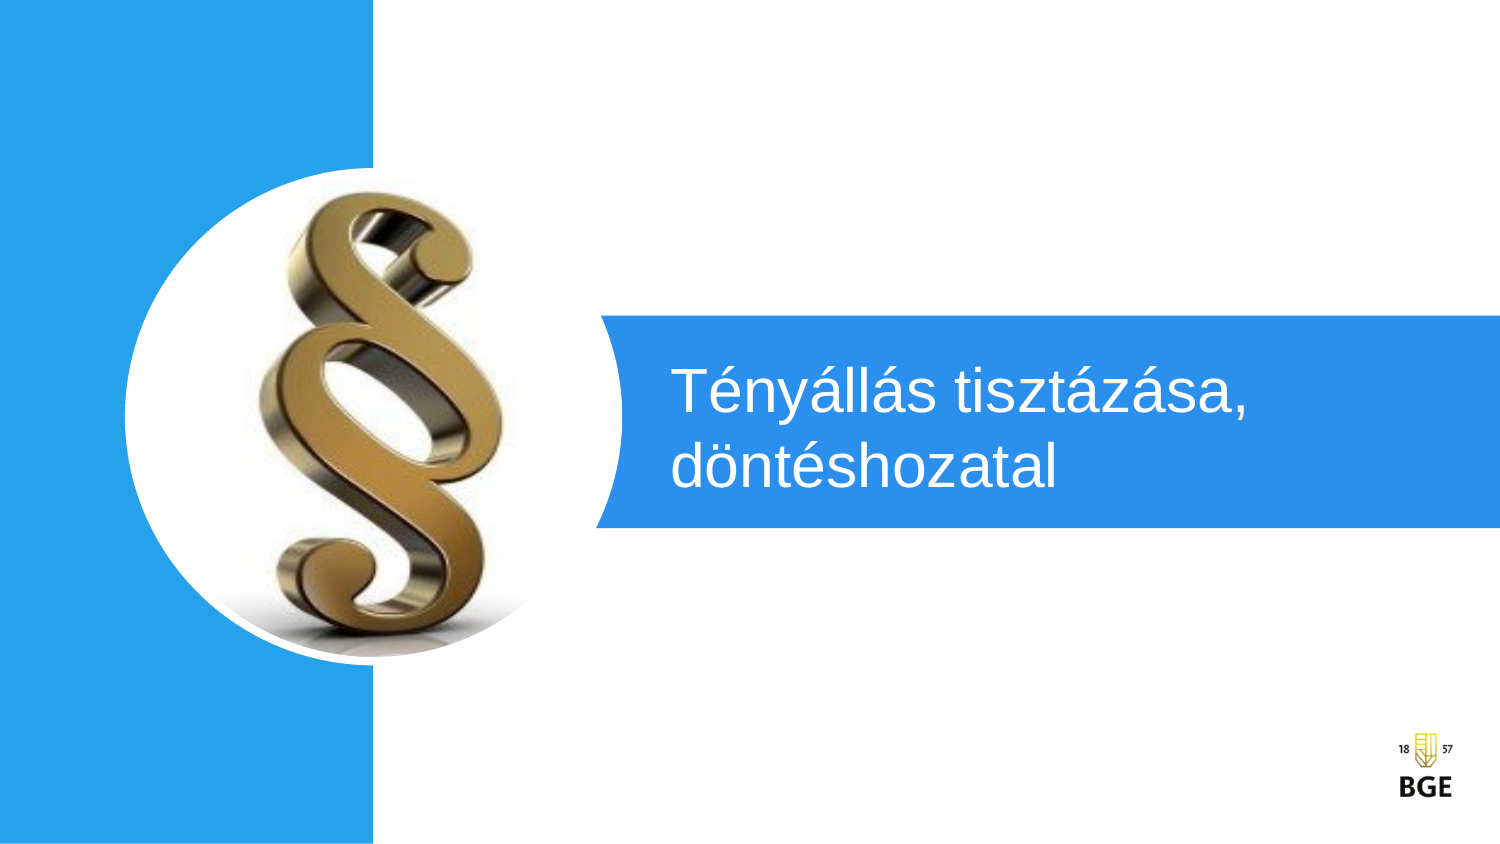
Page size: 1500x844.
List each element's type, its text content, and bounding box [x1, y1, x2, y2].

picture [1388, 727, 1460, 803]
list Tényállás tisztázása, döntéshozatal [655, 357, 1500, 493]
picture [128, 171, 619, 662]
